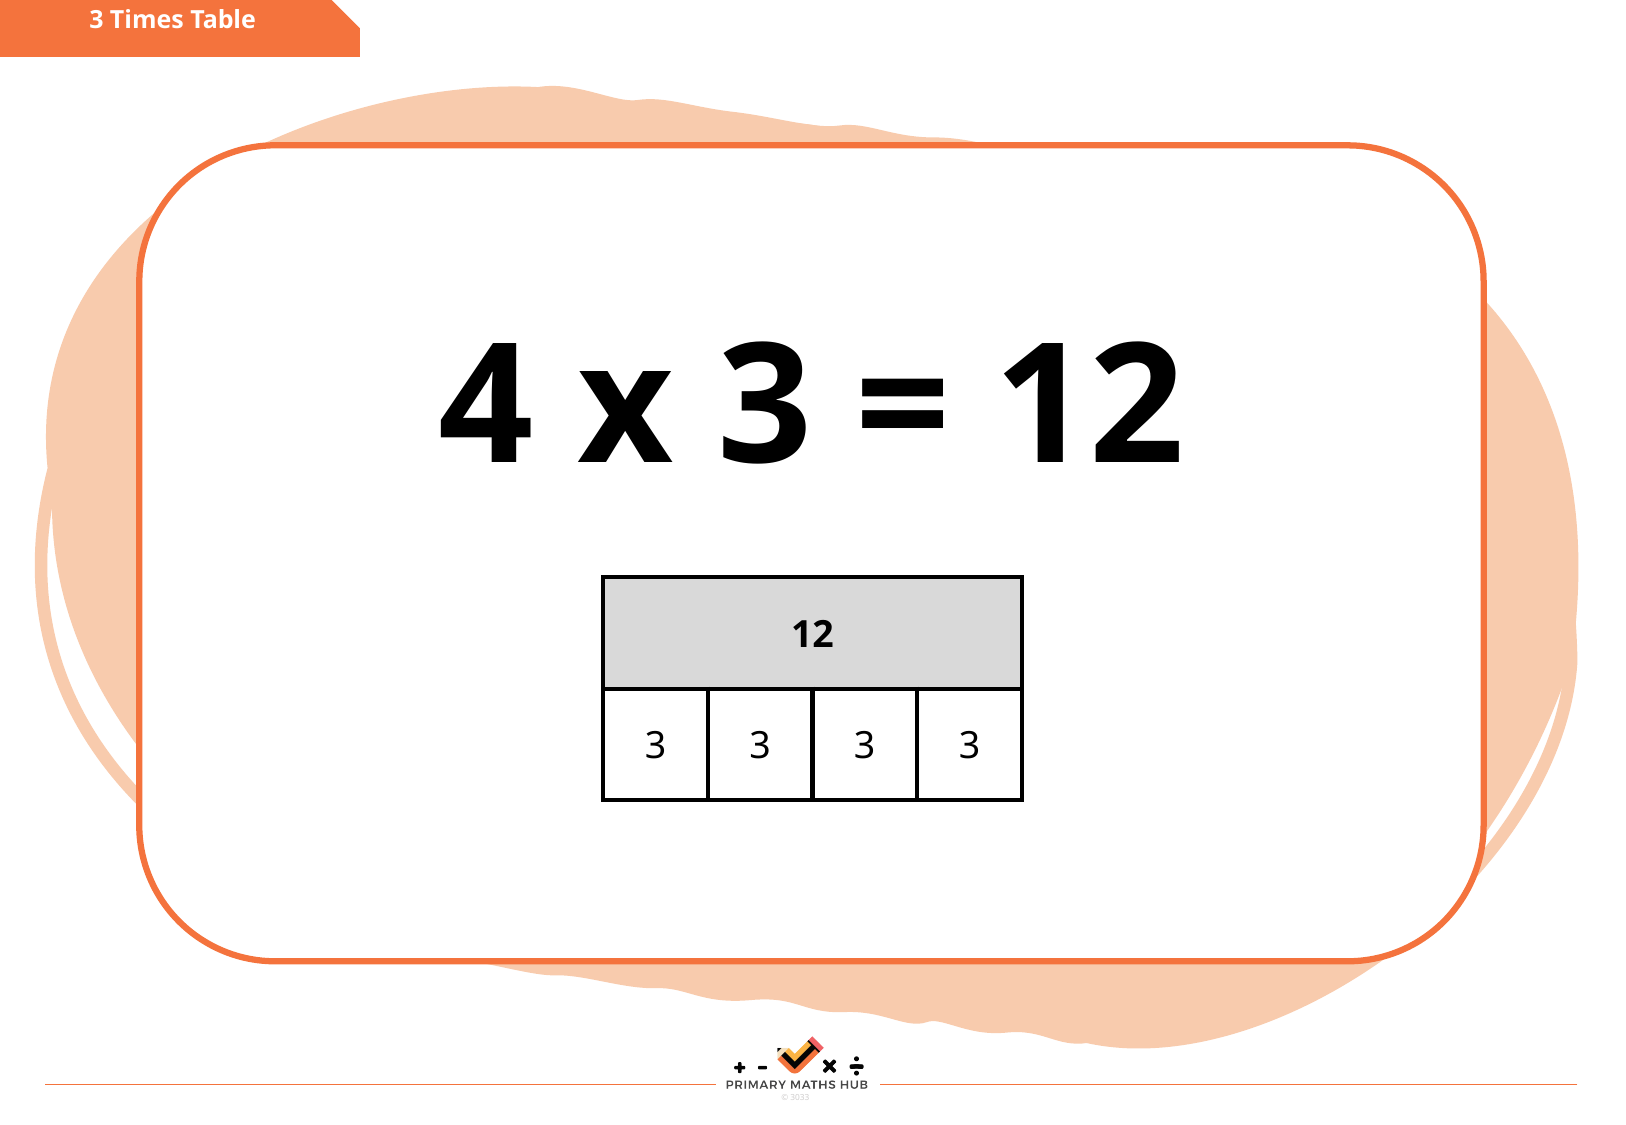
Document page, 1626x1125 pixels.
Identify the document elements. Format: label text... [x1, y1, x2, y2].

text_box [138, 144, 1485, 963]
text_box [273, 91, 956, 144]
text_box 4 x 3 = 12 [140, 288, 1485, 503]
text_box © 3033 [720, 1084, 870, 1110]
table_cell 3 [605, 691, 706, 798]
picture [722, 1034, 872, 1094]
text_box 3 Times Table [0, 0, 361, 58]
table_cell 3 [815, 691, 915, 798]
table_header 12 [605, 579, 1020, 687]
table_cell 3 [710, 691, 810, 798]
text_box [1479, 300, 1579, 867]
text_box [39, 214, 155, 799]
table_cell 3 [919, 691, 1020, 798]
text_box [496, 960, 1374, 1044]
